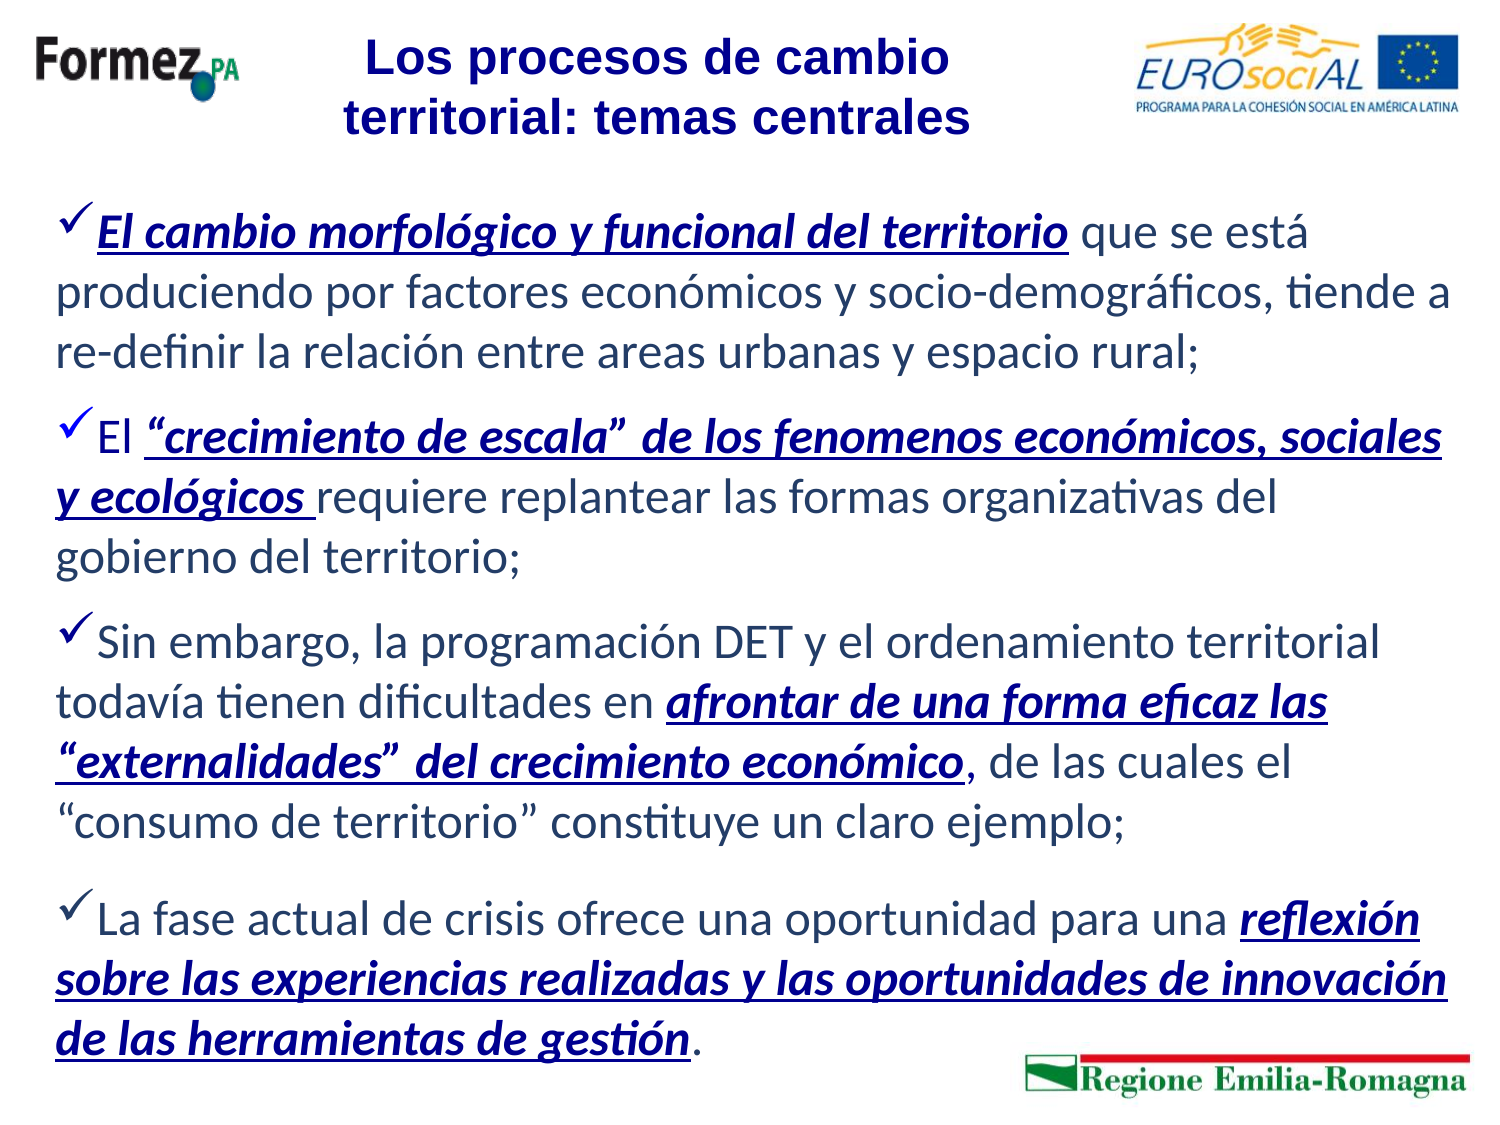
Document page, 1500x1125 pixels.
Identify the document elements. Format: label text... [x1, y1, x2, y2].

text_box El cambio morfológico y funcional del territorio que se está produciendo por factores económicos y socio-demográficos, tiende a re-definir la relación entre areas urbanas y espacio rural; El “crecimiento de escala” de los fenomenos económicos, sociales y ecológicos requiere replantear las formas organizativas del gobierno del territorio; Sin embargo, la programación DET y el ordenamiento territorial todavía tienen dificultades en afrontar de una forma eficaz las “externalidades” del crecimiento económico, de las cuales el “consumo de territorio” constituye un claro ejemplo; La fase actual de crisis ofrece una oportunidad para una reflexión sobre las experiencias realizadas y las oportunidades de innovación de las herramientas de gestión. [40, 190, 1467, 1074]
picture [1134, 23, 1460, 113]
picture [32, 26, 241, 105]
text_box Los procesos de cambio territorial: temas centrales [304, 17, 1011, 153]
picture [1009, 1042, 1483, 1113]
